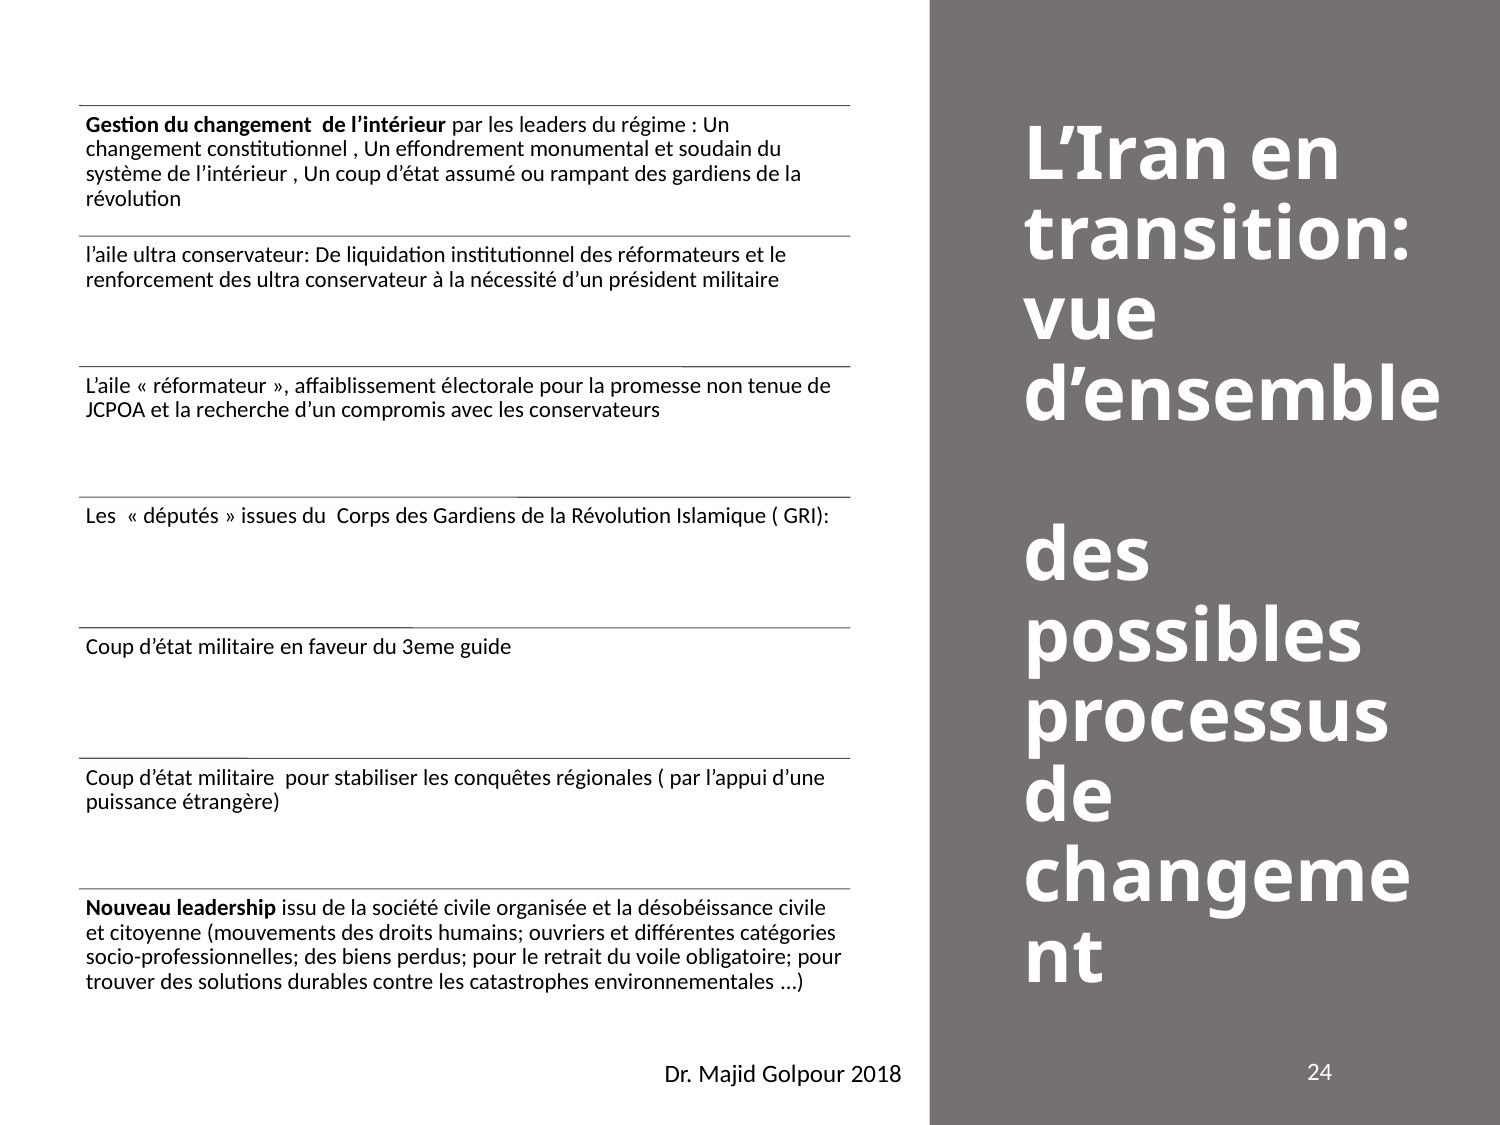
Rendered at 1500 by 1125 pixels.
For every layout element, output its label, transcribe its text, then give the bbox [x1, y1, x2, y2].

text_box [929, 0, 1500, 1125]
title L’Iran en transition: vue d’ensemble des possibles processus de changement [1008, 105, 1461, 1009]
slide_number 24 [1059, 1042, 1397, 1103]
footer Dr. Majid Golpour 2018 [649, 1042, 1004, 1103]
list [78, 105, 851, 1020]
